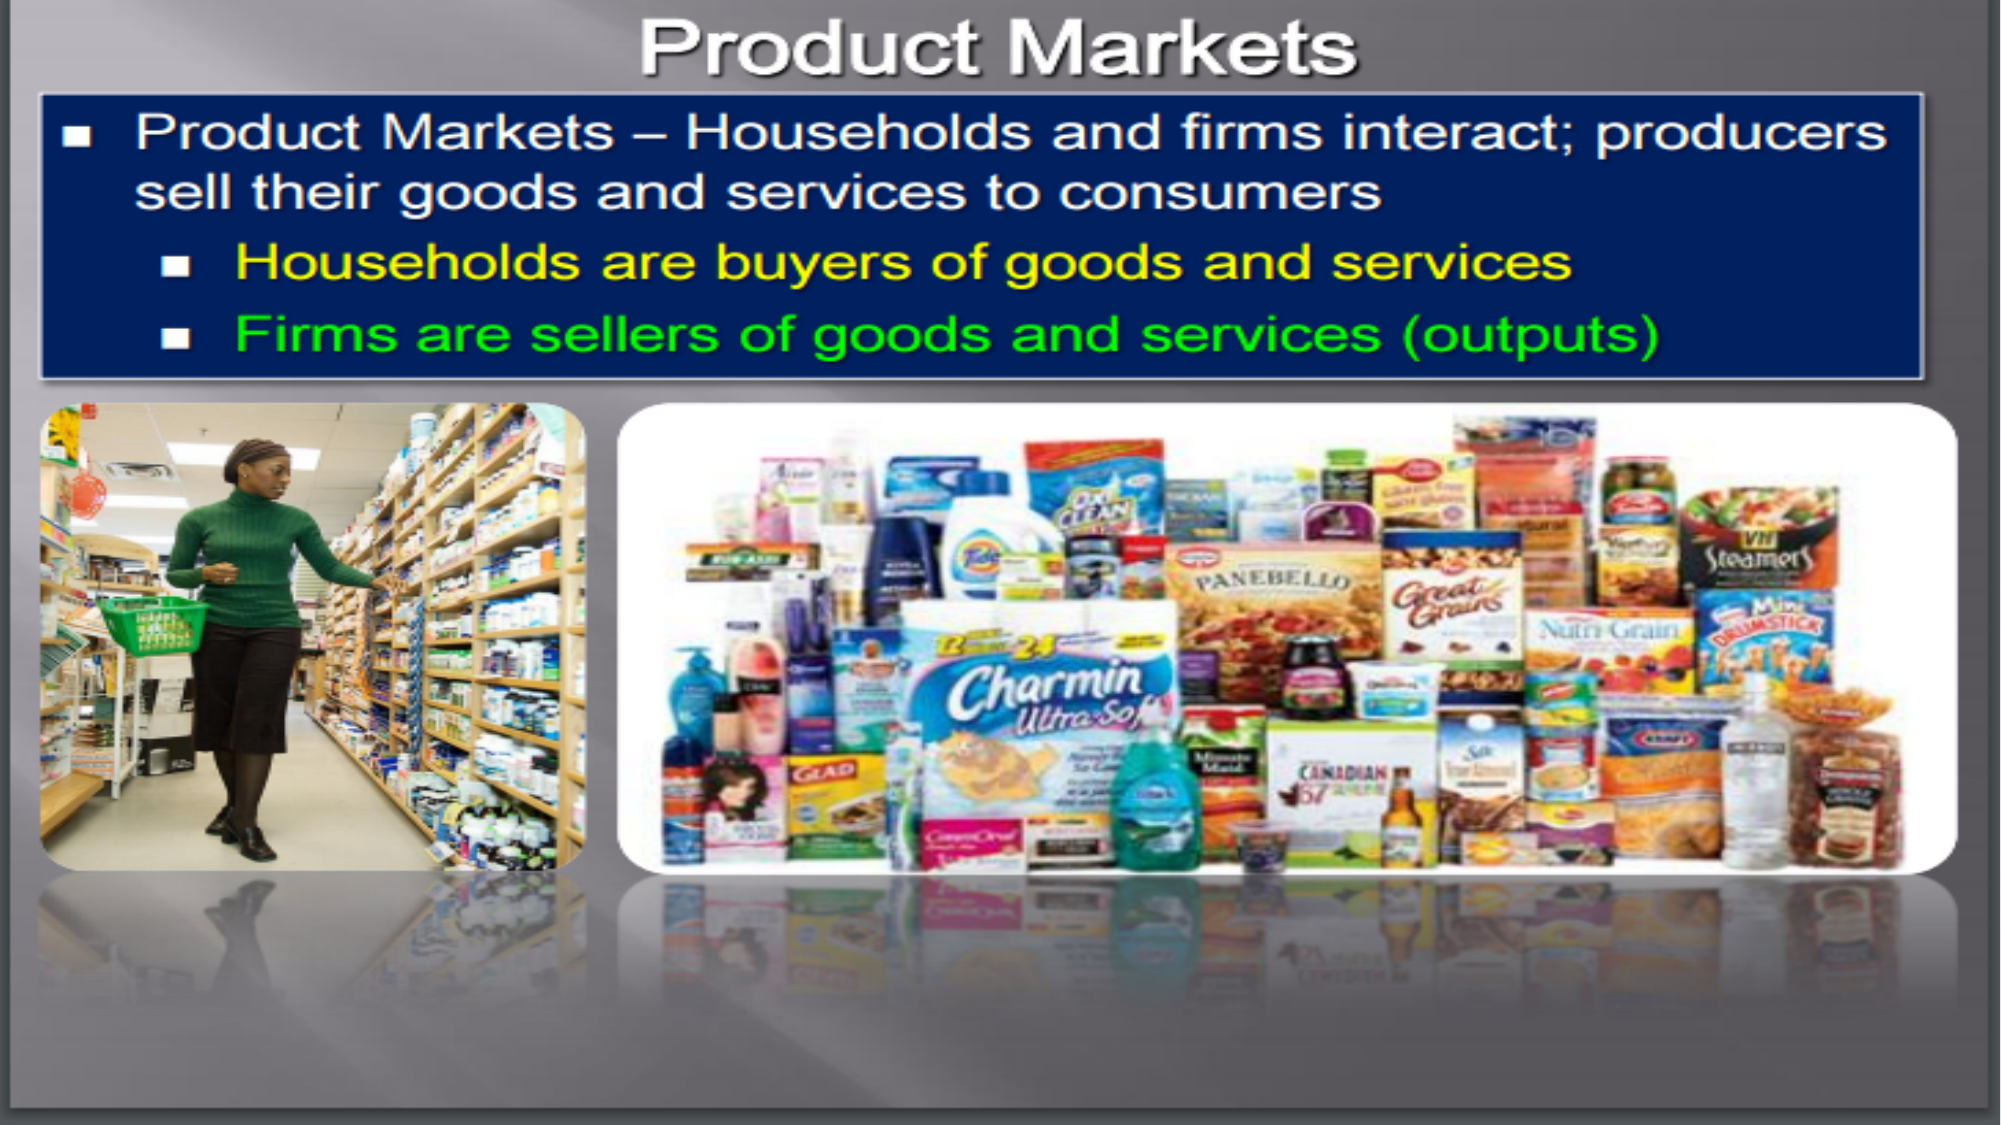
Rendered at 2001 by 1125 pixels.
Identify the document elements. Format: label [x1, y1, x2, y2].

list [0, 0, 2000, 1125]
